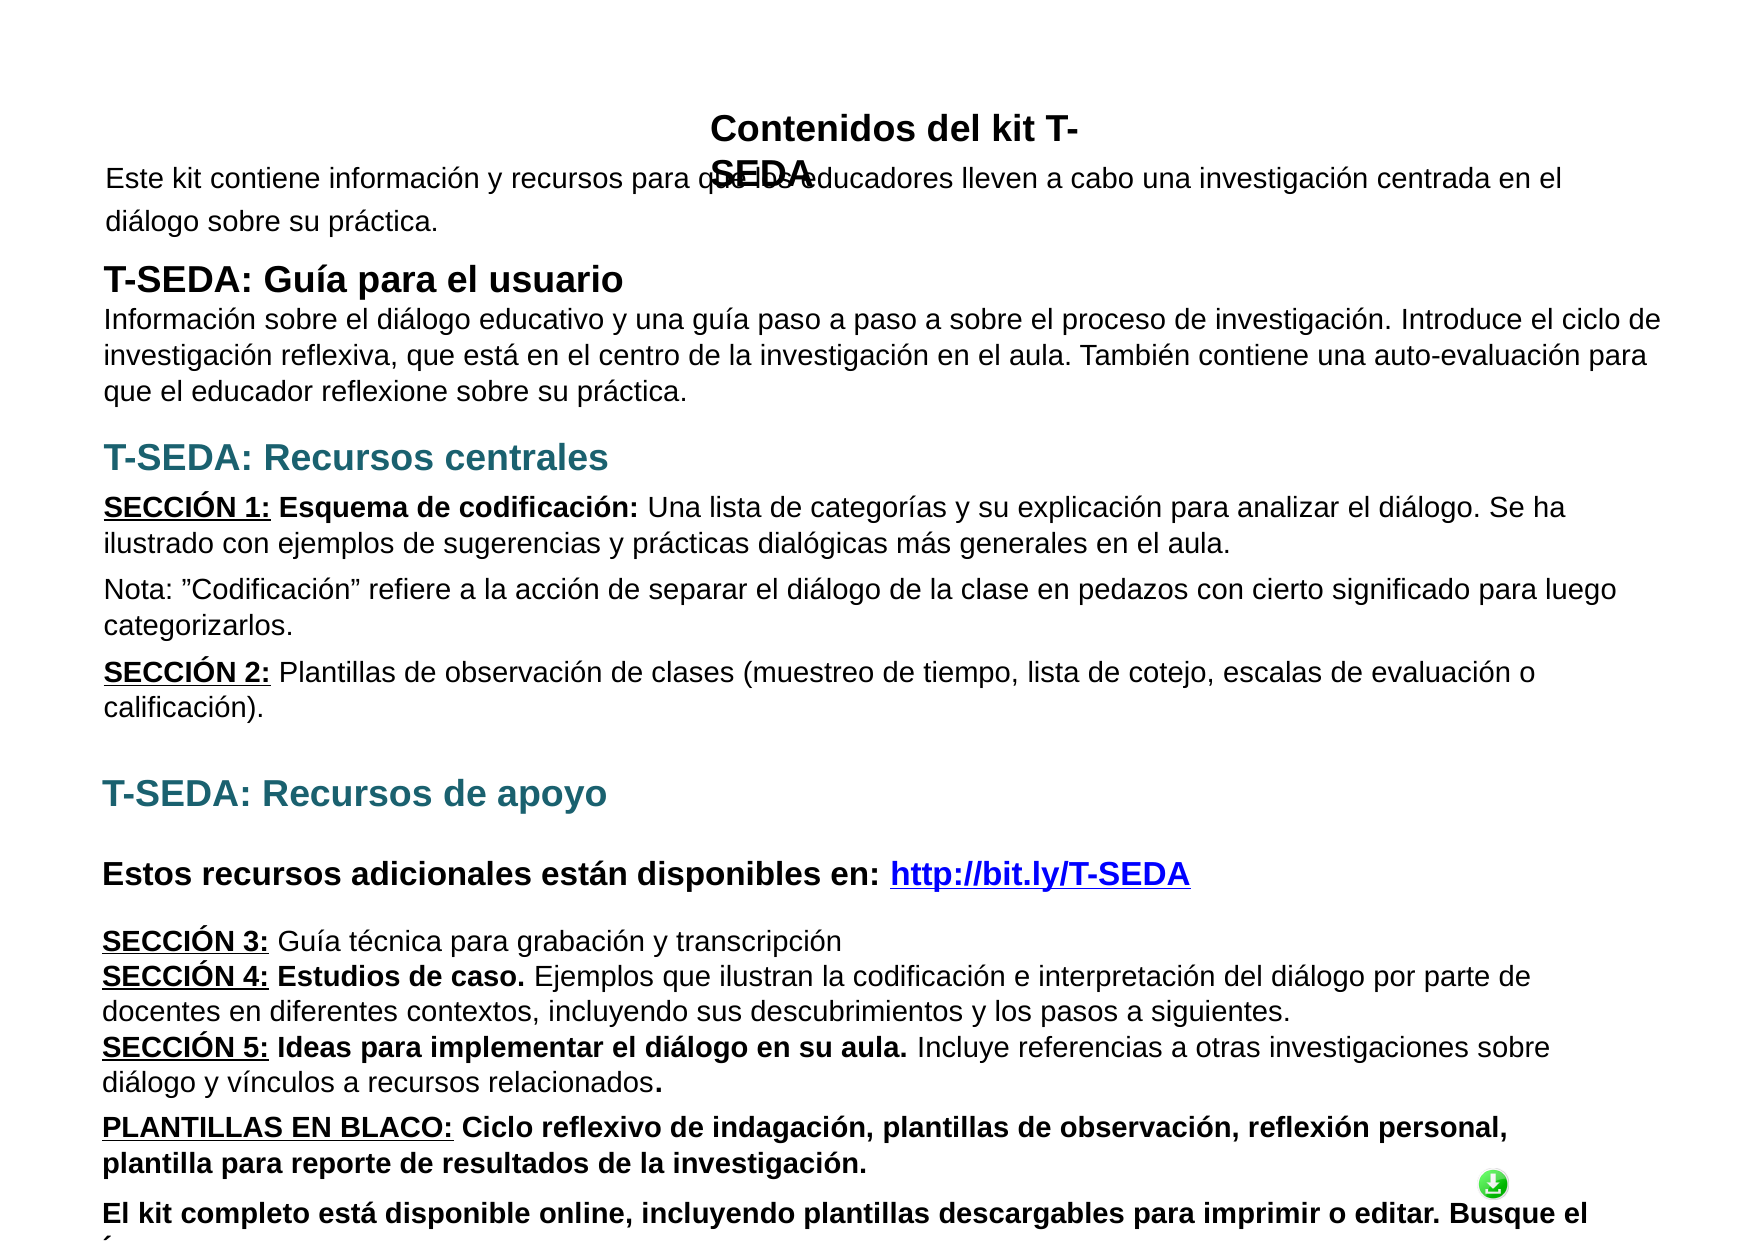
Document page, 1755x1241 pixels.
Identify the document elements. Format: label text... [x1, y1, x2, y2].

title Contenidos del kit T-SEDA [708, 101, 1111, 150]
text_box Este kit contiene información y recursos para que los educadores lleven a cabo una investigación centrada en el diálogo sobre su práctica. T-SEDA: Guía para el usuario Información sobre el diálogo educativo y una guía paso a paso a sobre el proceso de investigación. Introduce el ciclo de investigación reflexiva, que está en el centro de la investigación en el aula. También contiene una auto-evaluación para que el educador reflexione sobre su práctica. T-SEDA: Recursos centrales SECCIÓN 1: Esquema de codificación: Una lista de categorías y su explicación para analizar el diálogo. Se ha ilustrado con ejemplos de sugerencias y prácticas dialógicas más generales en el aula. Nota: ”Codificación” refiere a la acción de separar el diálogo de la clase en pedazos con cierto significado para luego categorizarlos. SECCIÓN 2: Plantillas de observación de clases (muestreo de tiempo, lista de cotejo, escalas de evaluación o calificación). T-SEDA: Recursos de apoyo Estos recursos adicionales están disponibles en: http://bit.ly/T-SEDA SECCIÓN 3: Guía técnica para grabación y transcripción SECCIÓN 4: Estudios de caso. Ejemplos que ilustran la codificación e interpretación del diálogo por parte de docentes en diferentes contextos, incluyendo sus descubrimientos y los pasos a siguientes. SECCIÓN 5: Ideas para implementar el diálogo en su aula. Incluye referencias a otras investigaciones sobre diálogo y vínculos a recursos relacionados. PLANTILLAS EN BLACO: Ciclo reflexivo de indagación, plantillas de observación, reflexión personal, plantilla para reporte de resultados de la investigación. El kit completo está disponible online, incluyendo plantillas descargables para imprimir o editar. Busque el ícono . [99, 150, 1685, 1241]
picture [1476, 1167, 1509, 1200]
